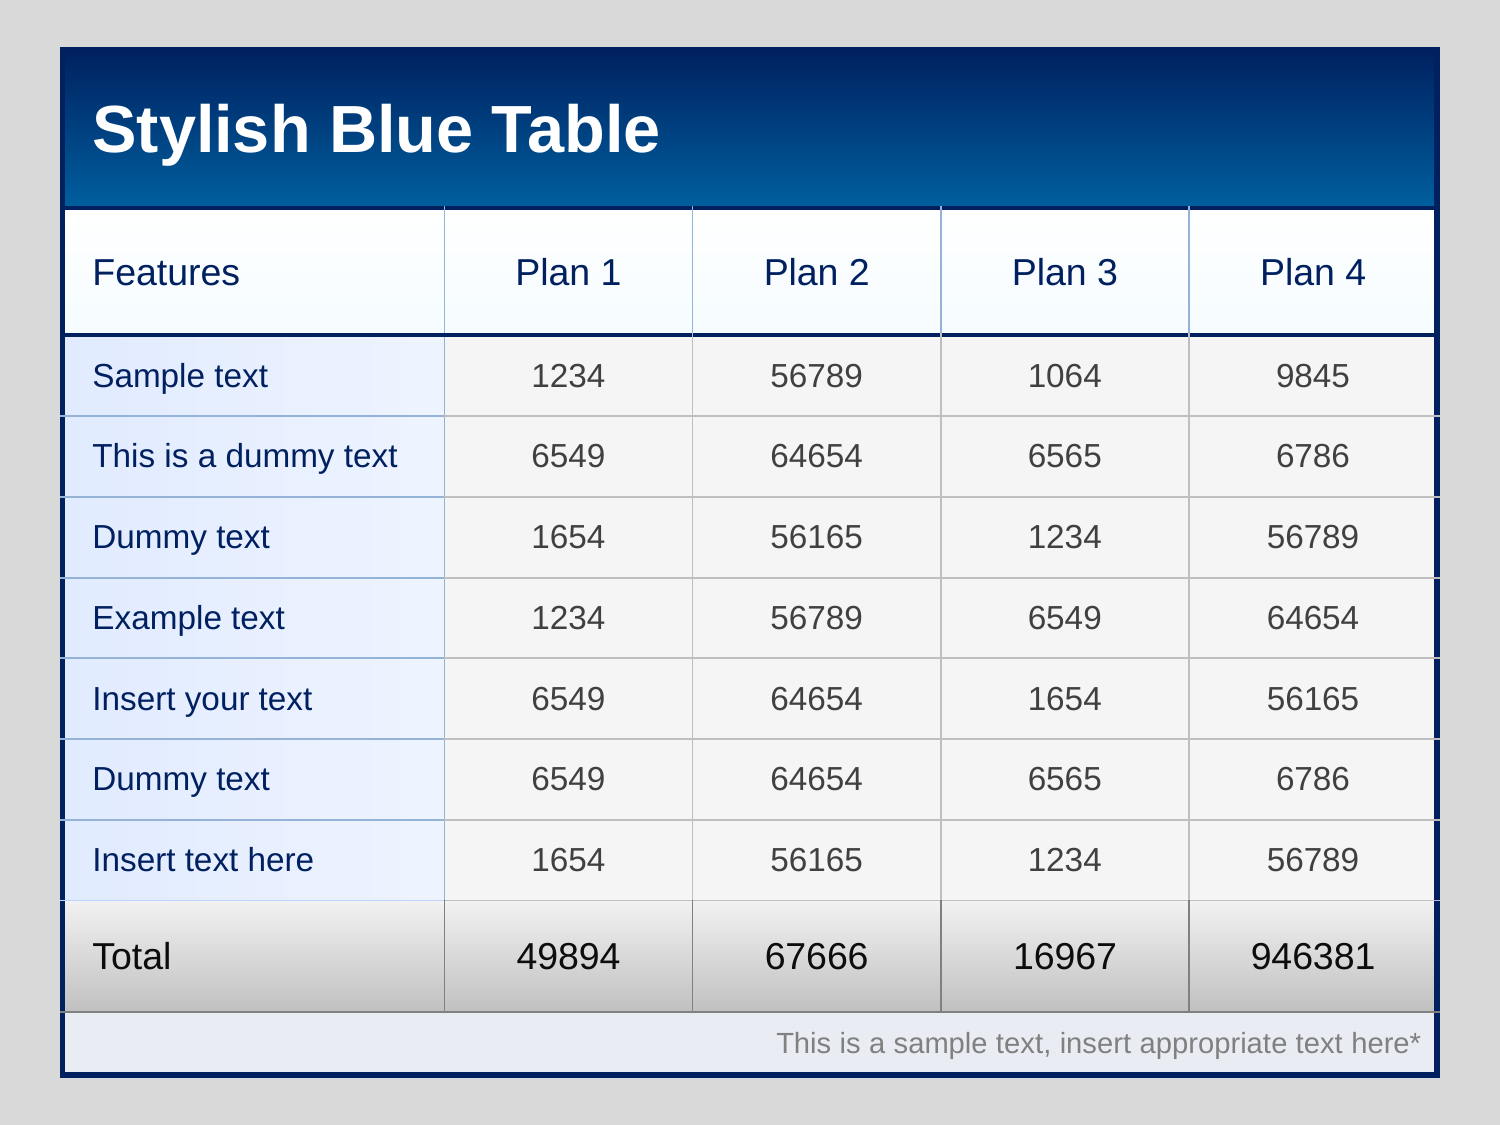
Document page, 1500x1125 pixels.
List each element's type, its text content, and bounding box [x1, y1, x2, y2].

table_cell 1234 [942, 821, 1188, 900]
table_cell 1654 [942, 659, 1188, 738]
table_cell 1234 [942, 498, 1188, 577]
table_header Stylish Blue Table [65, 53, 1434, 206]
table_cell 64654 [1190, 579, 1434, 657]
table_cell 49894 [445, 901, 692, 1011]
table_cell 64654 [693, 417, 940, 496]
table_cell 1234 [445, 579, 692, 657]
table_cell Example text [65, 579, 444, 657]
table_cell Plan 3 [942, 210, 1188, 333]
table_cell Insert text here [65, 821, 444, 900]
table_cell 64654 [693, 659, 940, 738]
table_cell 1234 [445, 337, 692, 415]
table_cell 6549 [445, 740, 692, 819]
table_cell Features [65, 210, 444, 333]
table_cell 6786 [1190, 740, 1434, 819]
table_cell 56165 [693, 821, 940, 900]
table_cell Plan 2 [693, 210, 940, 333]
table_cell This is a dummy text [65, 417, 444, 496]
table_cell 1654 [445, 498, 692, 577]
table_cell Plan 1 [445, 210, 692, 333]
table_cell 6549 [445, 417, 692, 496]
table_cell Dummy text [65, 740, 444, 819]
table_cell 6549 [445, 659, 692, 738]
table_cell 67666 [693, 901, 940, 1011]
table_cell 9845 [1190, 337, 1434, 415]
table_cell 6786 [1190, 417, 1434, 496]
table_cell 16967 [942, 901, 1188, 1011]
table_cell Total [65, 901, 444, 1011]
table_cell Insert your text [65, 659, 444, 738]
table_cell 64654 [693, 740, 940, 819]
table_cell Plan 4 [1190, 210, 1434, 333]
table_cell 56165 [1190, 659, 1434, 738]
table_cell Sample text [65, 337, 444, 415]
table_cell 1654 [445, 821, 692, 900]
table_cell 56789 [693, 579, 940, 657]
table_cell 946381 [1190, 901, 1434, 1011]
table_cell 6549 [942, 579, 1188, 657]
table_cell 56789 [1190, 498, 1434, 577]
table_cell 56789 [1190, 821, 1434, 900]
table_cell This is a sample text, insert appropriate text here* [65, 1013, 1434, 1072]
table_cell Dummy text [65, 498, 444, 577]
table_cell 6565 [942, 417, 1188, 496]
table_cell 56165 [693, 498, 940, 577]
table_cell 56789 [693, 337, 940, 415]
table_cell 6565 [942, 740, 1188, 819]
table_cell 1064 [942, 337, 1188, 415]
